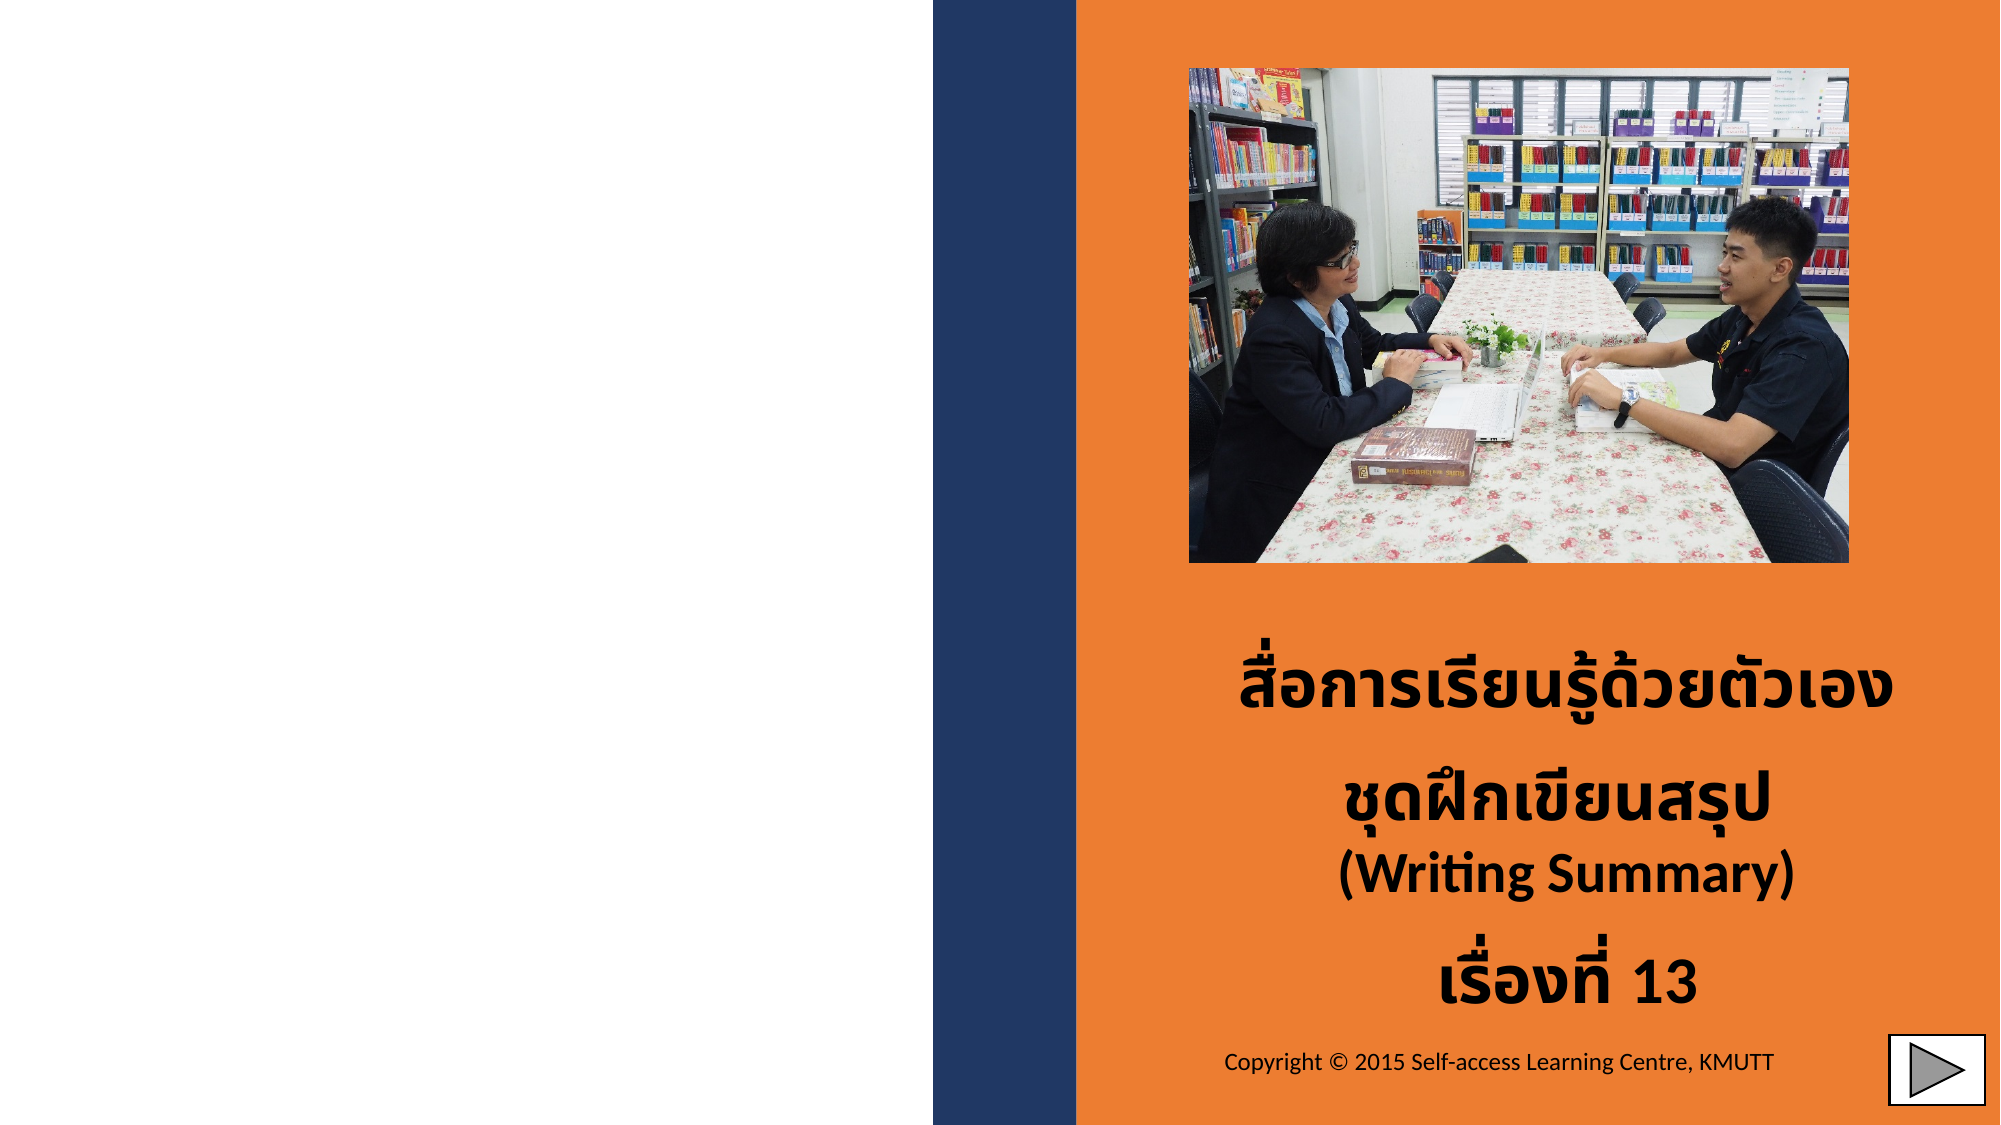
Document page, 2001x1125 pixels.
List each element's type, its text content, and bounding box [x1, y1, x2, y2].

text_box [932, 0, 1077, 1125]
picture [1189, 68, 1849, 563]
text_box สื่อการเรียนรู้ด้วยตัวเอง ชุดฝึกเขียนสรุป (Writing Summary) เรื่องที่ 13 [1203, 632, 1931, 1026]
text_box Copyright © 2015 Self-access Learning Centre, KMUTT [1207, 1036, 1849, 1084]
text_box [1888, 1034, 1986, 1106]
text_box [1077, 0, 2000, 1125]
